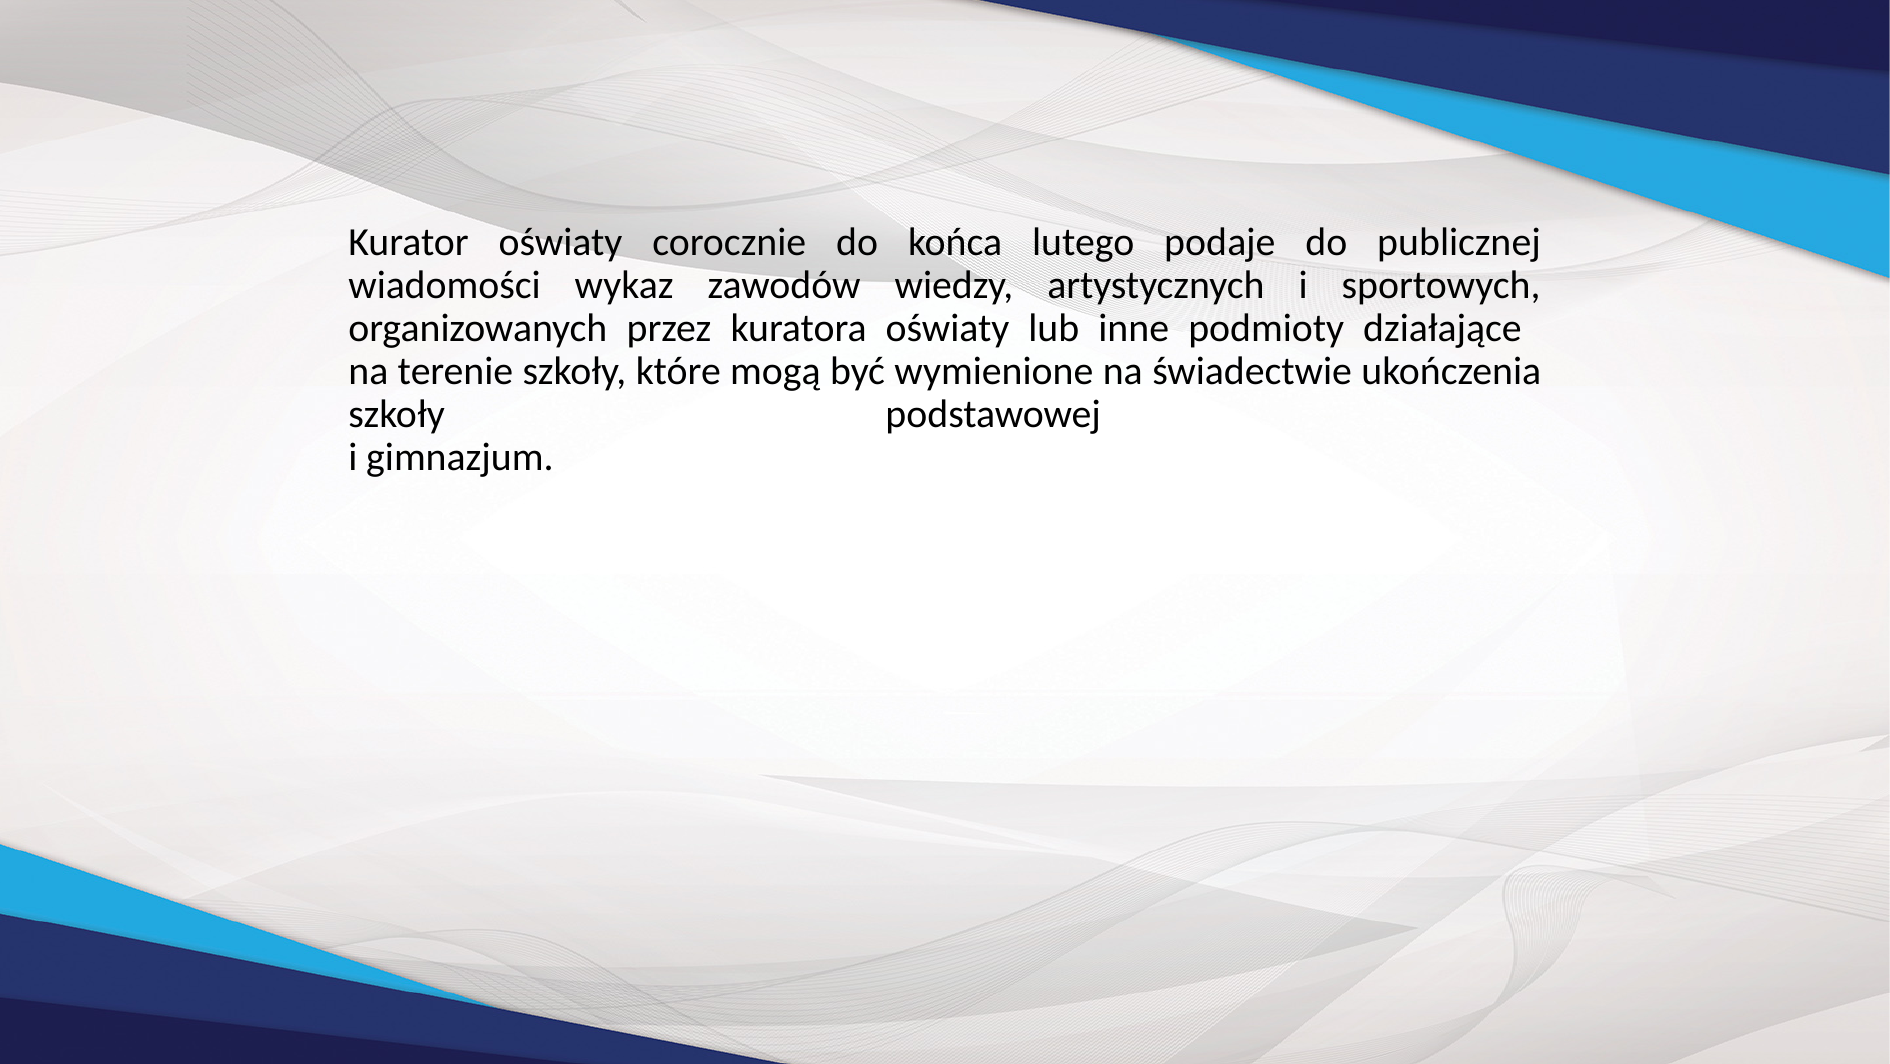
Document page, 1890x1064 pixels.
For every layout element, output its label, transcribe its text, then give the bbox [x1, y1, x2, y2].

picture [0, 0, 1890, 1064]
list Kurator oświaty corocznie do końca lutego podaje do publicznej wiadomości wykaz zawodów wiedzy, artystycznych i sportowych, organizowanych przez kuratora oświaty lub inne podmioty działające na terenie szkoły, które mogą być wymienione na świadectwie ukończenia szkoły podstawowej i gimnazjum. [333, 66, 1557, 780]
